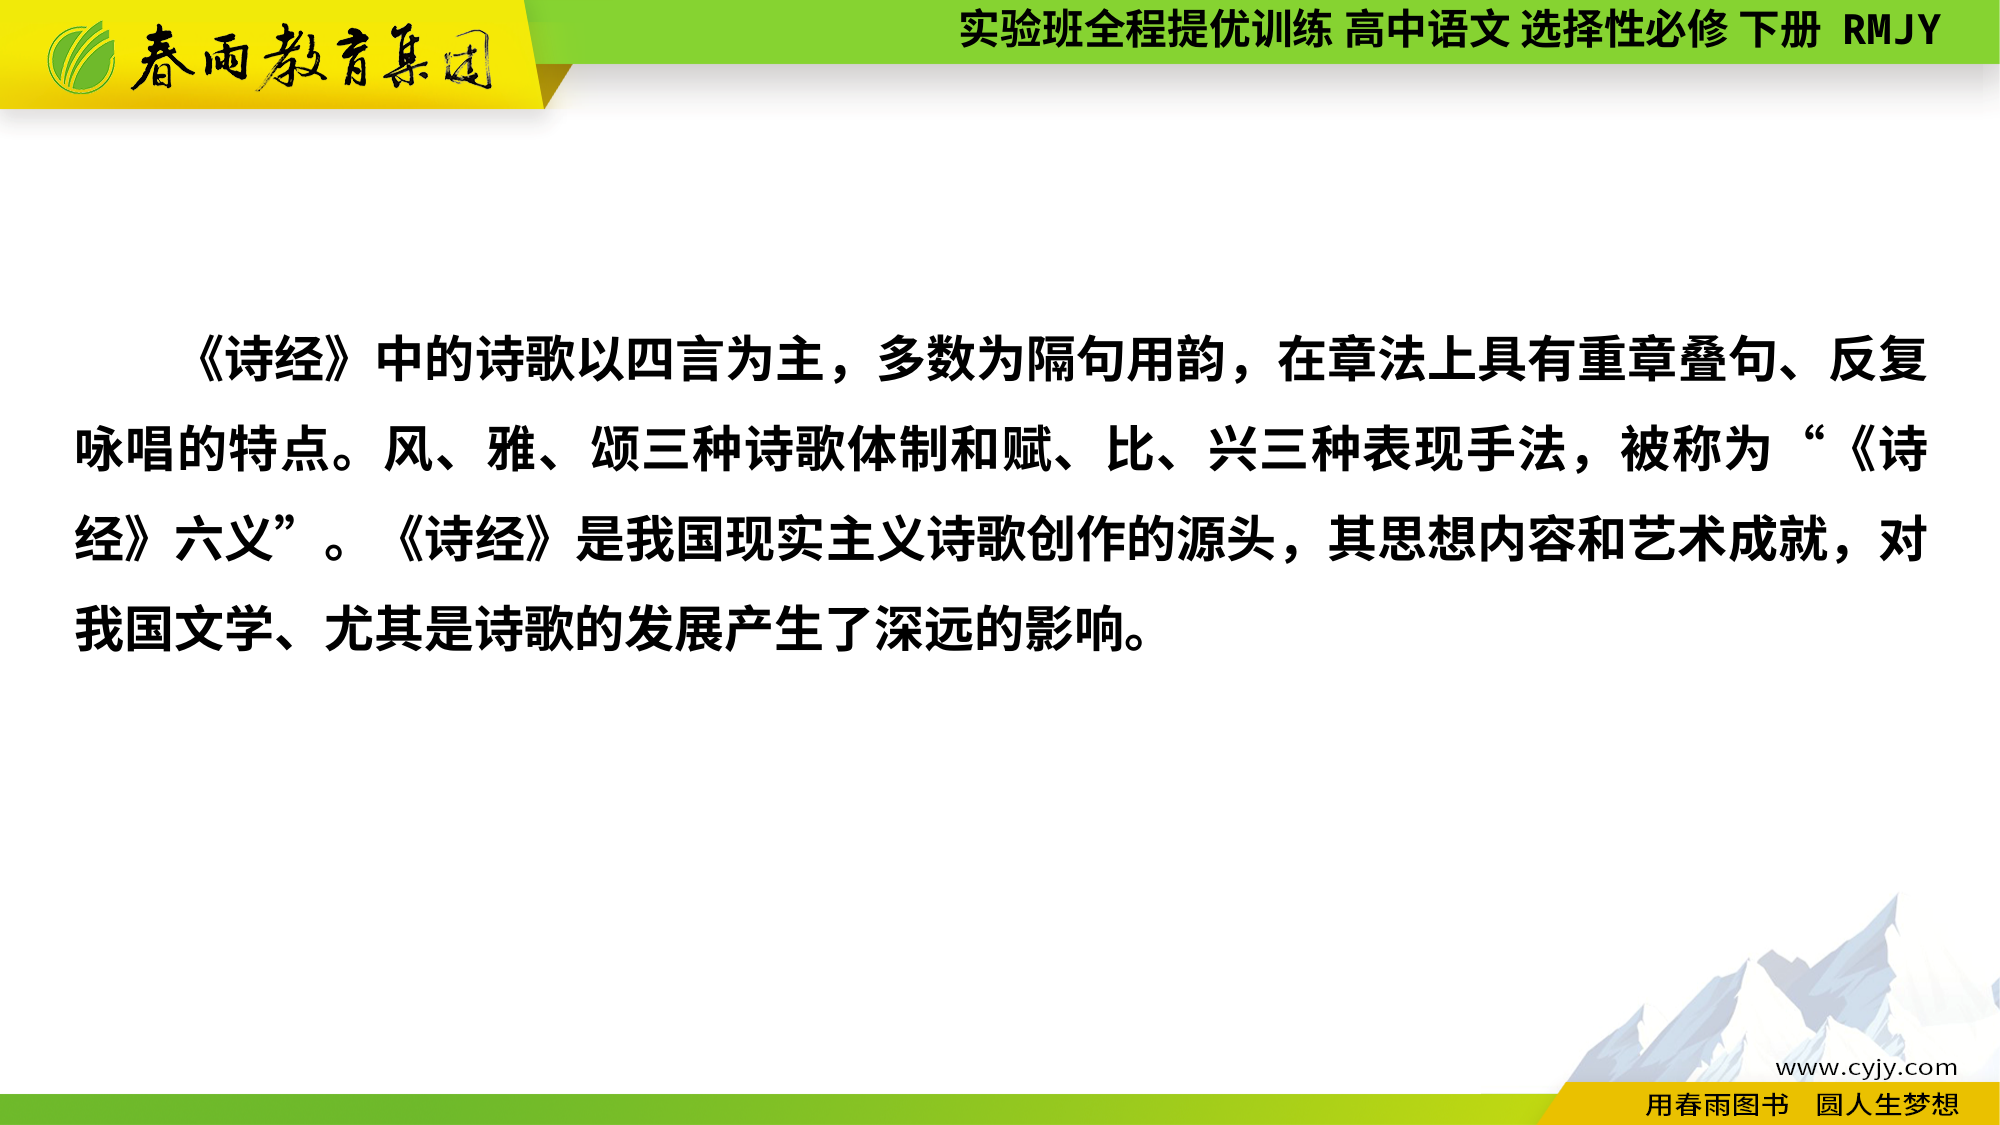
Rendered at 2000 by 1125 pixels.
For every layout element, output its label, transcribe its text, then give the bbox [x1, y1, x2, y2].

picture [0, 0, 2000, 1125]
list 《诗经》中的诗歌以四言为主，多数为隔句用韵，在章法上具有重章叠句、反复咏唱的特点。风、雅、颂三种诗歌体制和赋、比、兴三种表现手法，被称为“《诗经》六义”。《诗经》是我国现实主义诗歌创作的源头，其思想内容和艺术成就，对我国文学、尤其是诗歌的发展产生了深远的影响。 [59, 290, 1944, 669]
